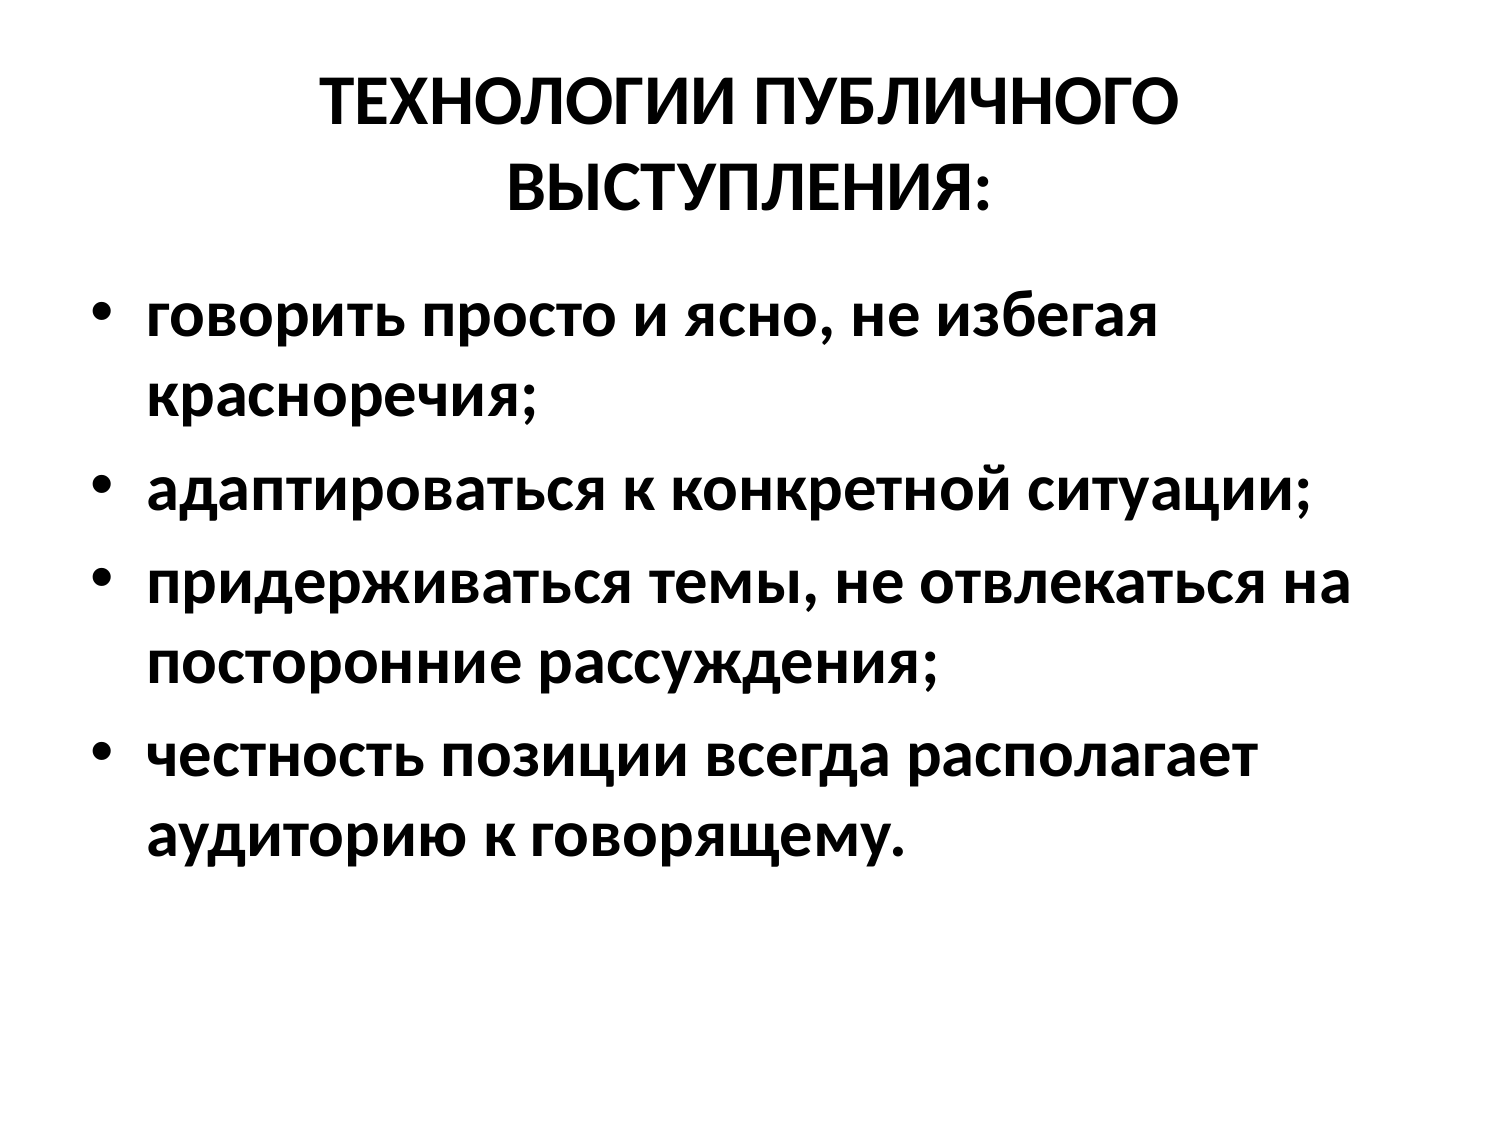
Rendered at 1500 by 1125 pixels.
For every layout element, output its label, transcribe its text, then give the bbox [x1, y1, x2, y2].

list говорить просто и ясно, не избегая красноречия; адаптироваться к конкретной ситуации; придерживаться темы, не отвлекаться на посторонние рассуждения; честность позиции всегда располагает аудиторию к говорящему. [75, 262, 1425, 1005]
title ТЕХНОЛОГИИ ПУБЛИЧНОГО ВЫСТУПЛЕНИЯ: [75, 45, 1425, 233]
